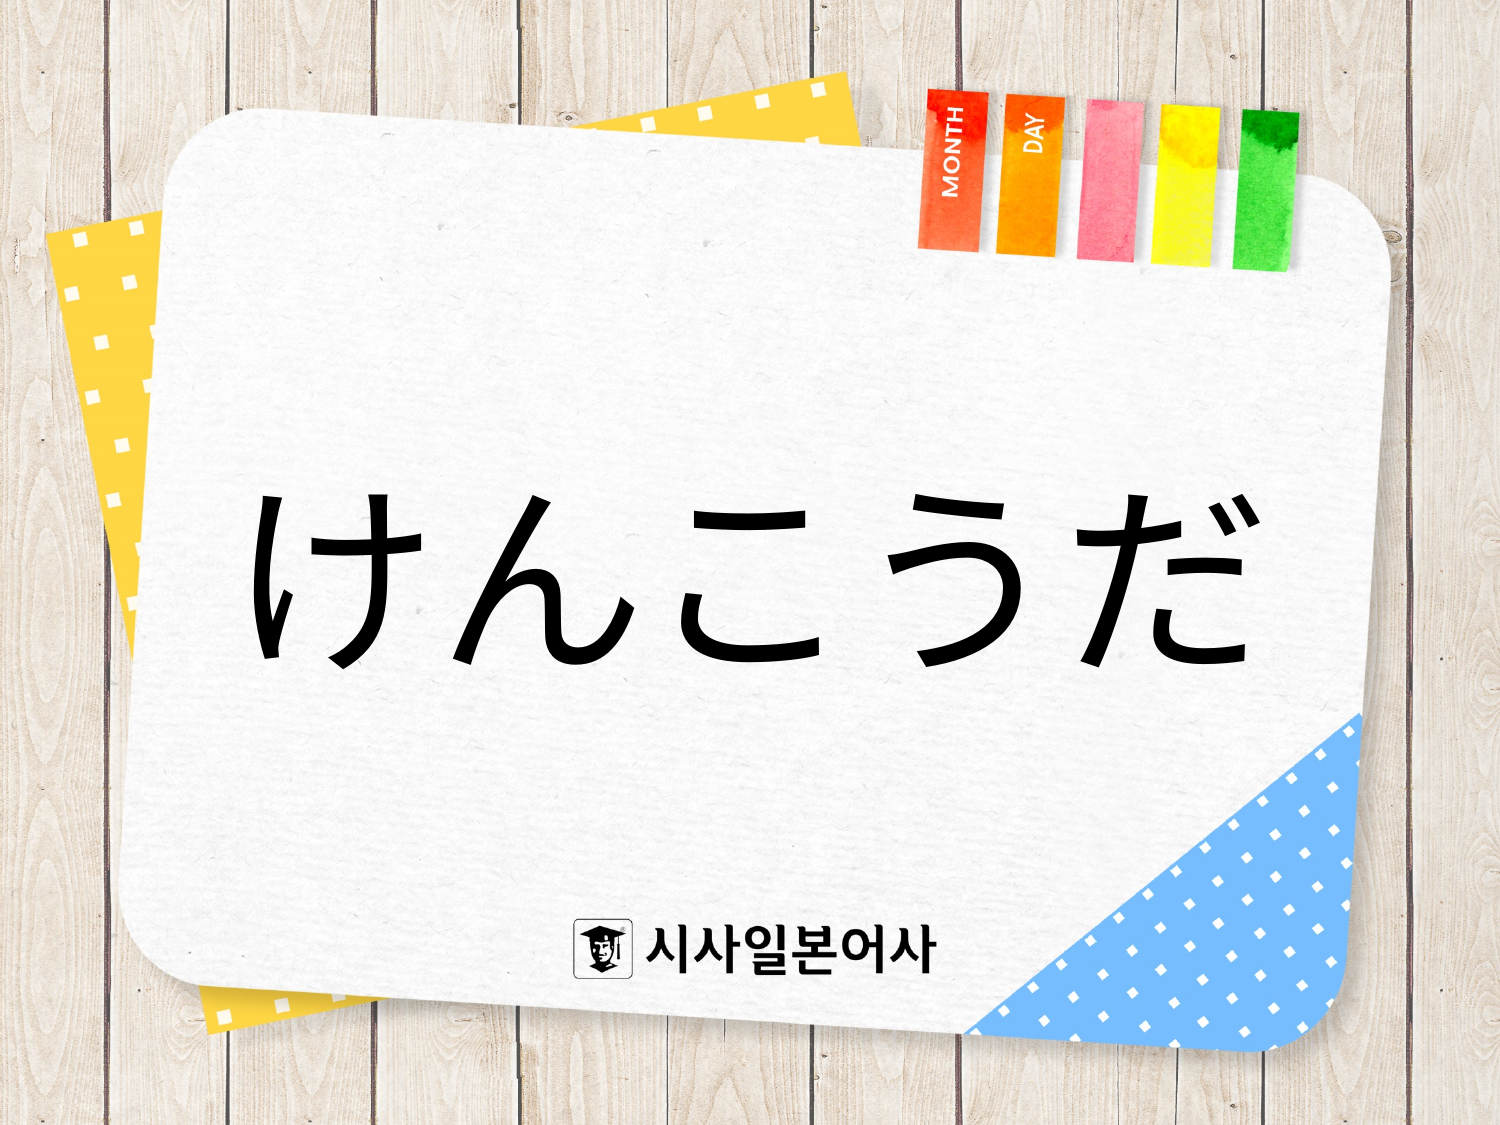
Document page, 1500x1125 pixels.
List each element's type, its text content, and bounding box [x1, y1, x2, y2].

picture [0, 0, 1500, 1125]
title けんこうだ [75, 338, 1425, 811]
